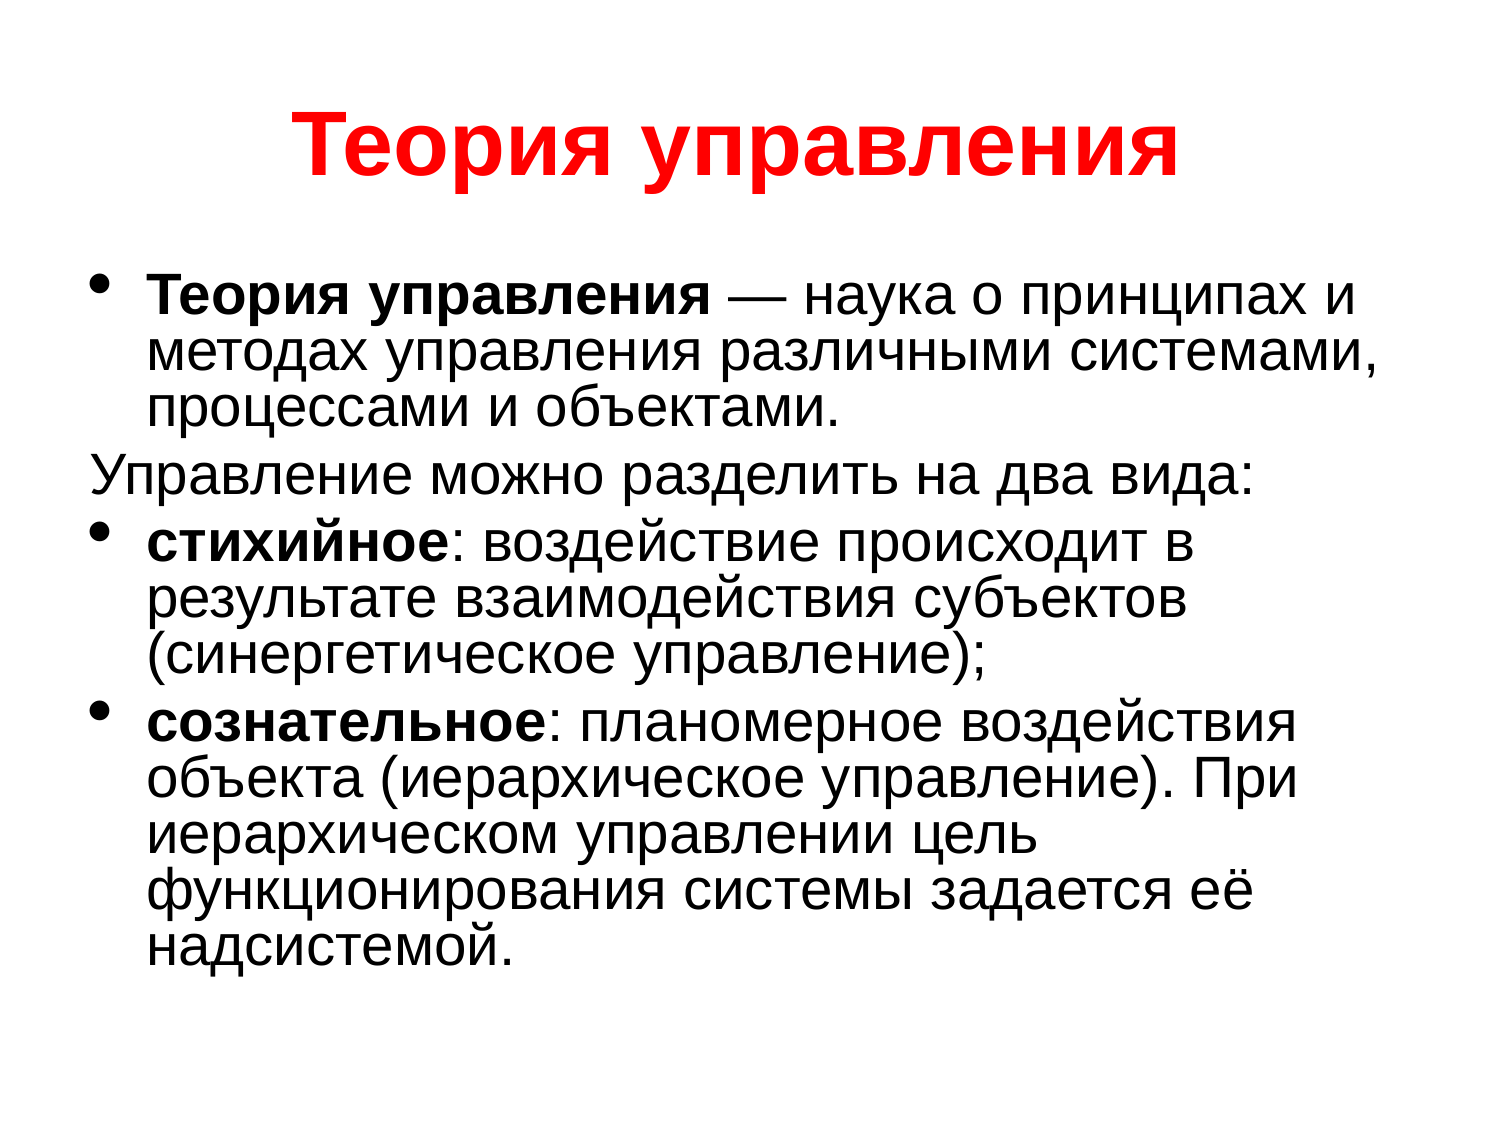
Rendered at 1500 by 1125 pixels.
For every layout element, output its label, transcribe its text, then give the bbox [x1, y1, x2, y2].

text_box Теория управления — наука о принципах и методах управления различными системами, процессами и объектами. Управление можно разделить на два вида: стихийное: воздействие происходит в результате взаимодействия субъектов (синергетическое управление); сознательное: планомерное воздействия объекта (иерархическое управление). При иерархическом управлении цель функционирования системы задается её надсистемой. [75, 262, 1425, 1005]
text_box Теория управления [75, 45, 1425, 233]
